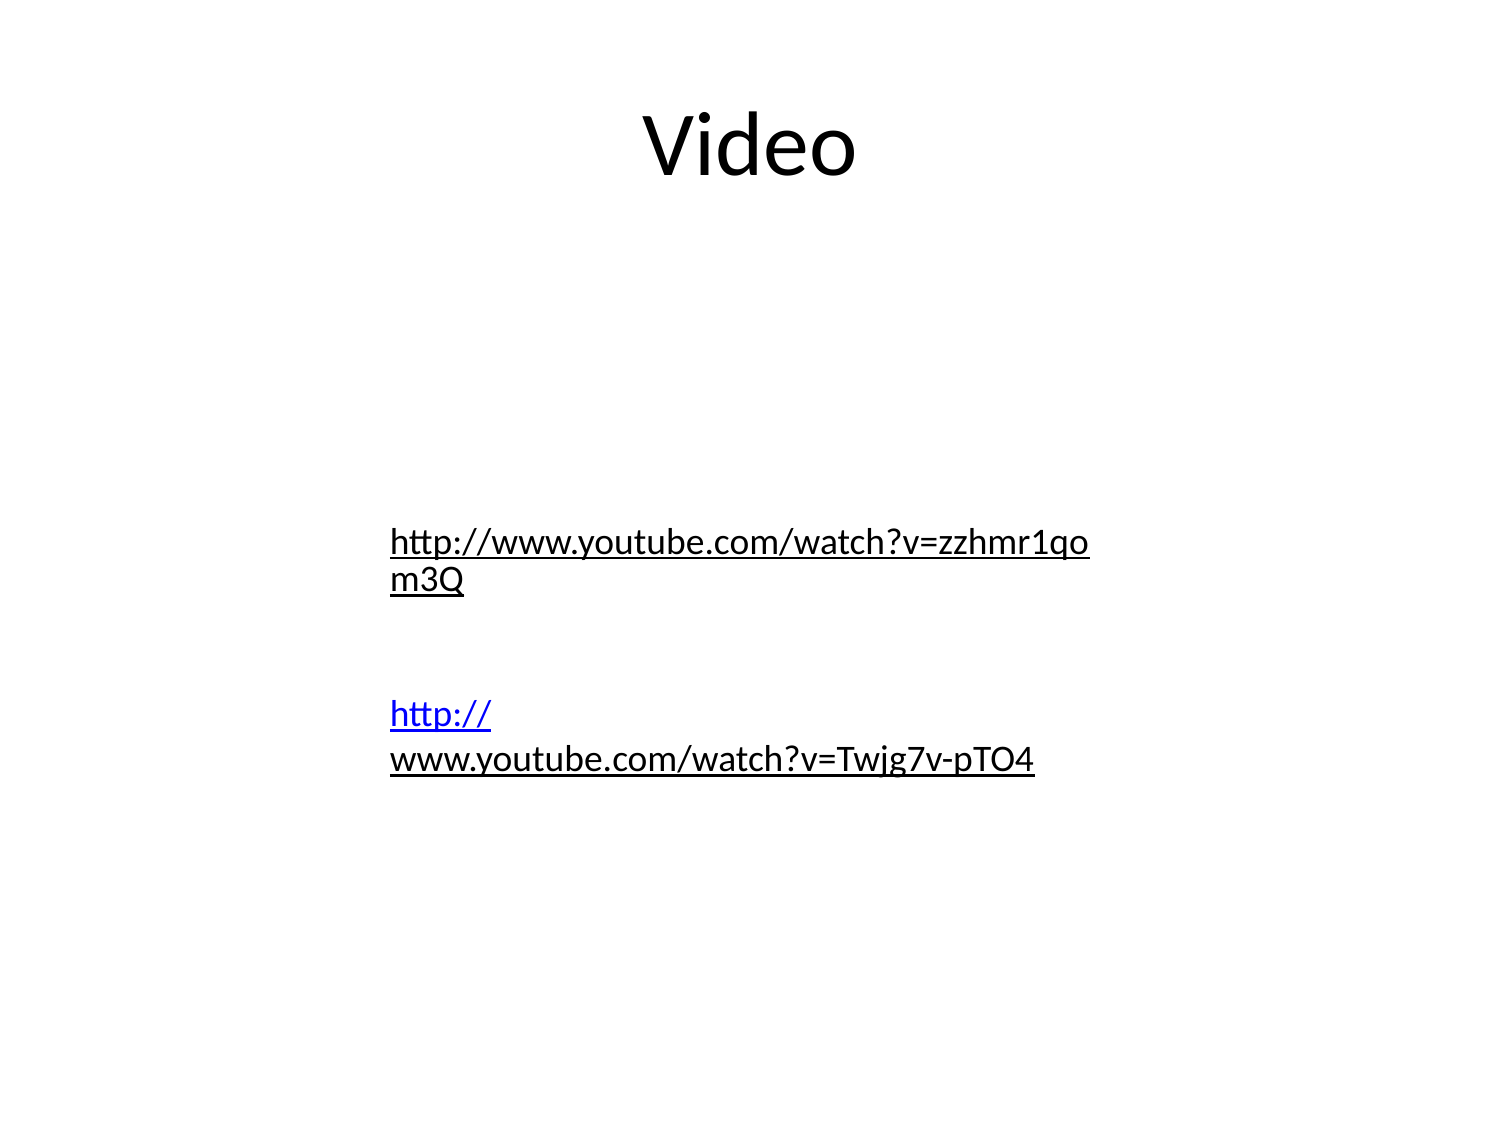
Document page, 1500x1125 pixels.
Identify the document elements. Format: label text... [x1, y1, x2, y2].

title Video [75, 45, 1425, 233]
text_box http://www.youtube.com/watch?v=zzhmr1qom3Q http://www.youtube.com/watch?v=Twjg7v-pTO4 [374, 509, 1125, 750]
